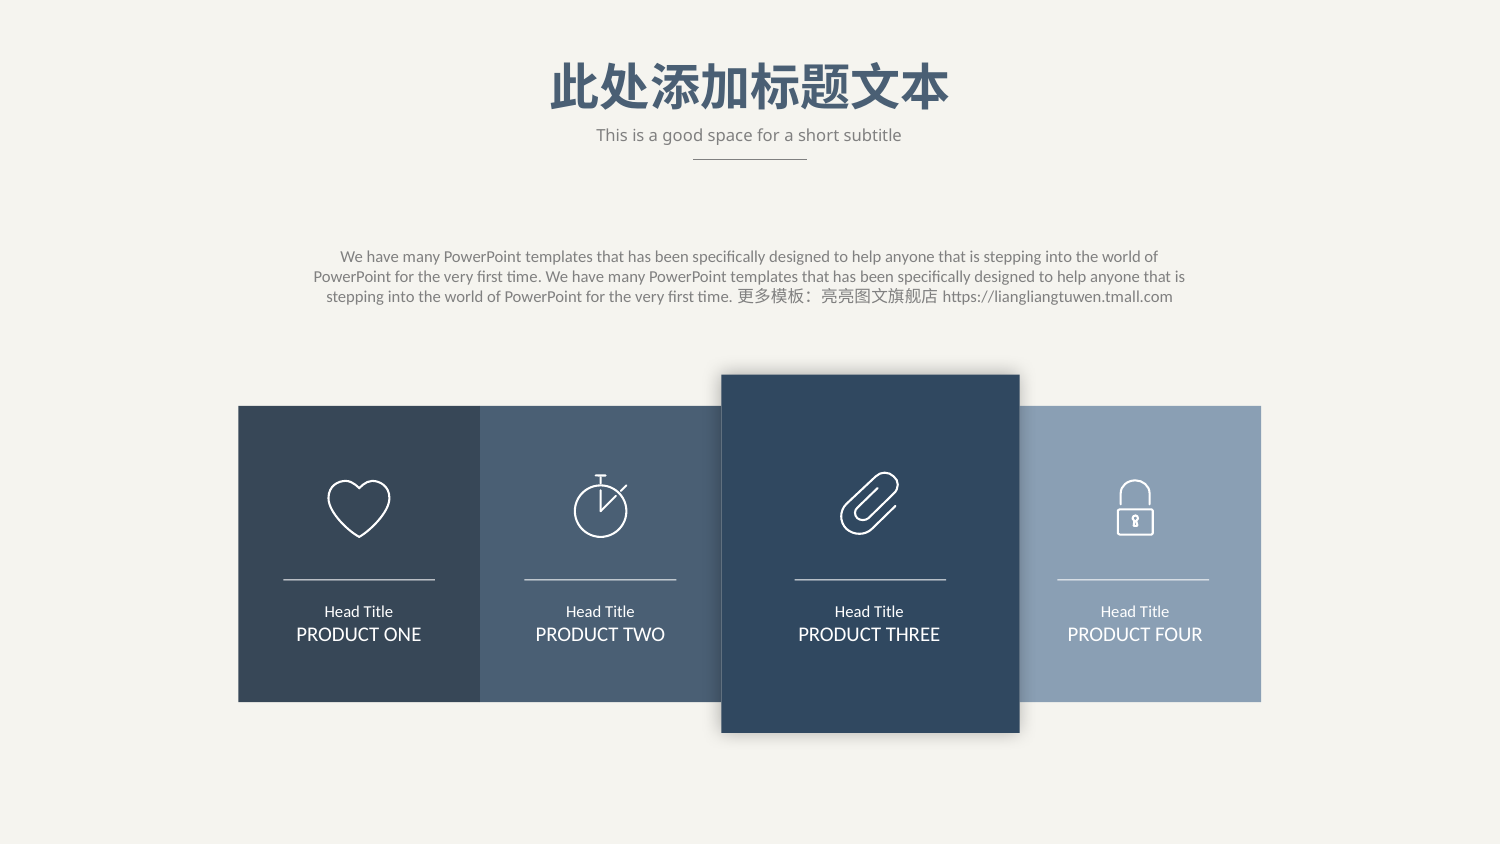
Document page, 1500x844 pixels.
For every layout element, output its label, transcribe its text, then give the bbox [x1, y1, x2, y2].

text_box Head Title PRODUCT ONE [281, 593, 437, 654]
text_box [1032, 405, 1262, 703]
text_box [238, 405, 480, 703]
text_box [480, 405, 709, 703]
text_box 此处添加标题文本 [535, 47, 965, 123]
text_box Head Title PRODUCT TWO [520, 593, 680, 654]
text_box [574, 475, 627, 538]
text_box Head Title PRODUCT THREE [783, 593, 956, 654]
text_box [1117, 480, 1153, 535]
text_box Head Title PRODUCT FOUR [1052, 593, 1218, 654]
text_box [328, 480, 390, 537]
text_box This is a good space for a short subtitle [581, 117, 918, 153]
text_box [841, 472, 898, 534]
text_box [721, 374, 1020, 733]
text_box We have many PowerPoint templates that has been specifically designed to help anyone that is stepping into the world of PowerPoint for the very first time. We have many PowerPoint templates that has been specifically designed to help anyone that is stepping into the world of PowerPoint for the very first time.更多模板：亮亮图文旗舰店https://liangliangtuwen.tmall.com [312, 245, 1187, 306]
